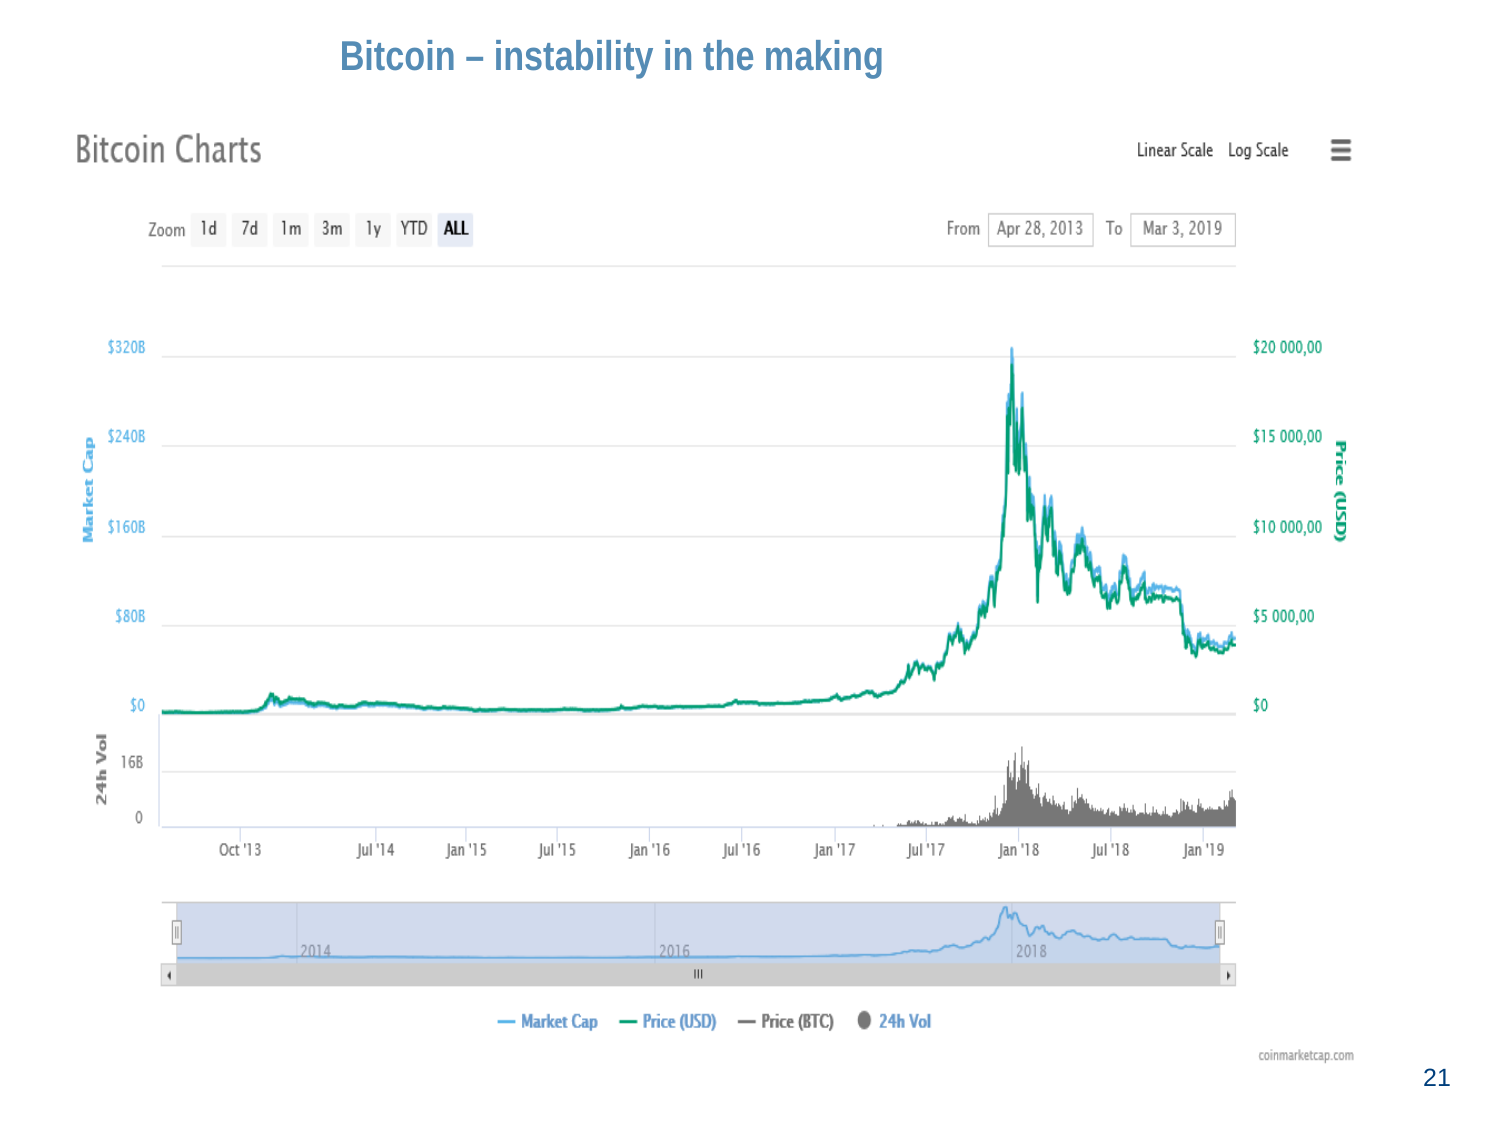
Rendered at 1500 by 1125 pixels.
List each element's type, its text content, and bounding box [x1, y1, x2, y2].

picture [64, 114, 1365, 1068]
slide_number 21 [1116, 1047, 1467, 1107]
title Bitcoin – instability in the making [324, 12, 1294, 96]
